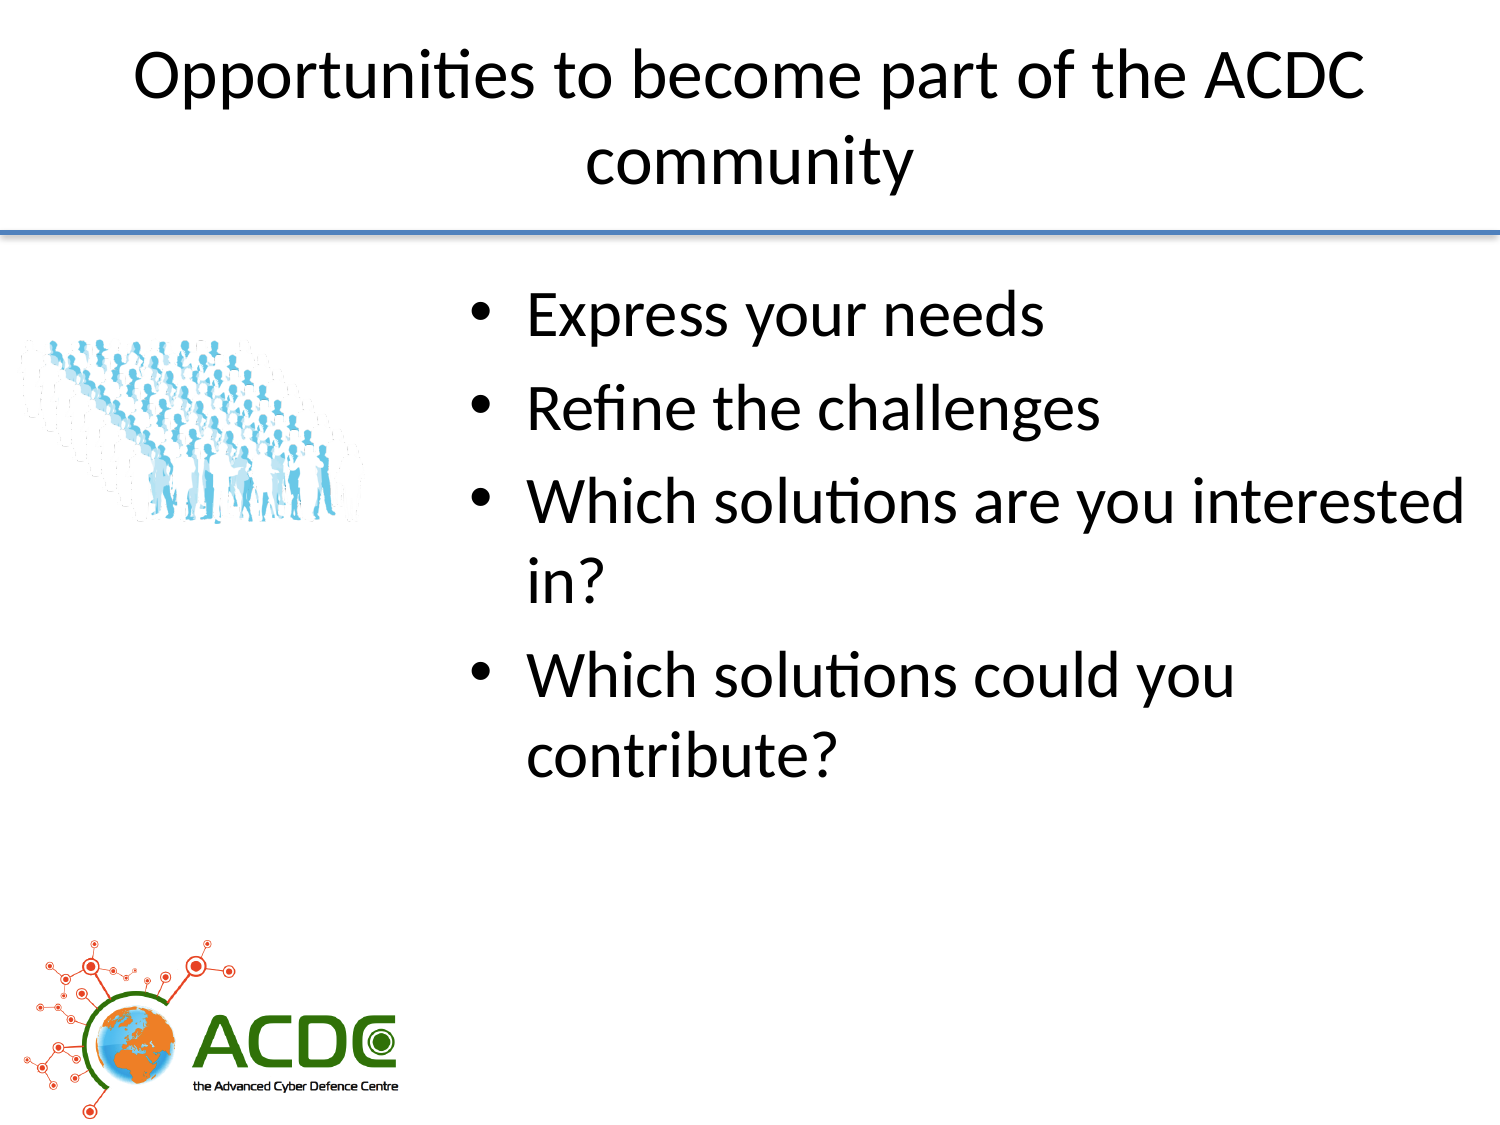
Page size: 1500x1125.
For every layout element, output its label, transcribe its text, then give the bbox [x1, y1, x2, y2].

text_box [17, 337, 365, 525]
list Express your needs Refine the challenges Which solutions are you interested in? Which solutions could you contribute? [454, 262, 1500, 1005]
picture [0, 934, 431, 1125]
title Opportunities to become part of the ACDC community [75, 19, 1425, 207]
